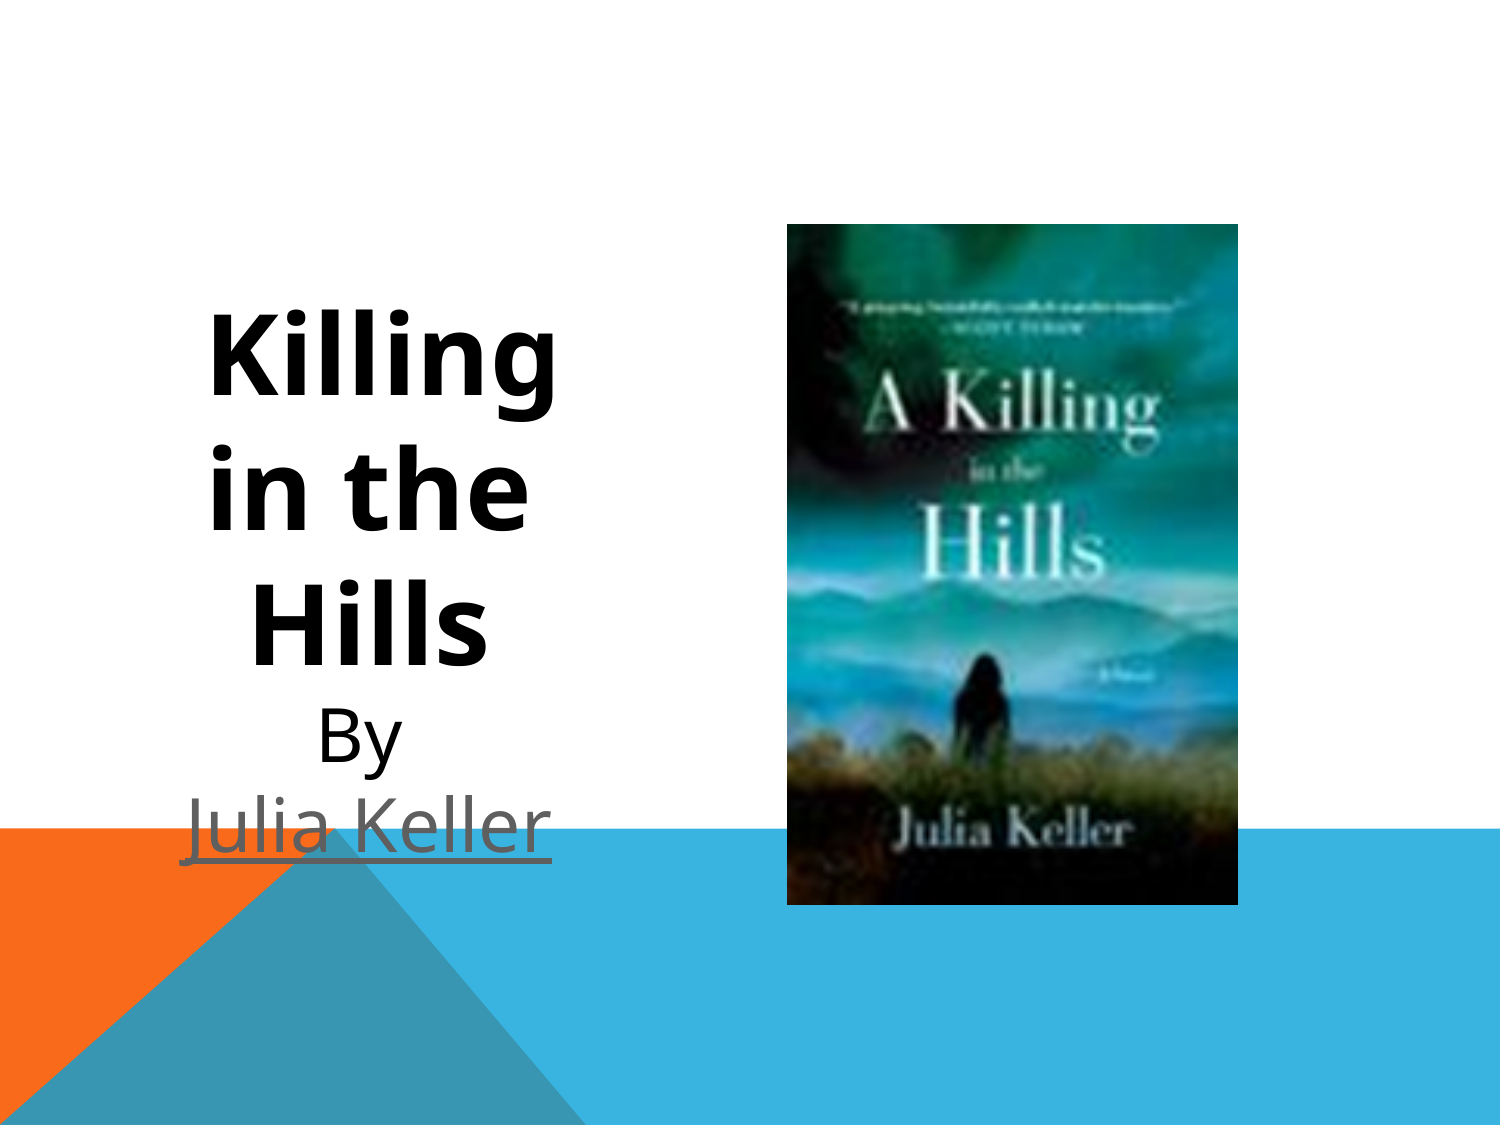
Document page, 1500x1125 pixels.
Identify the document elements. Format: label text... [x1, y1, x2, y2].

text_box Killing in the Hills By Julia Keller [137, 275, 600, 1067]
picture [787, 224, 1238, 905]
